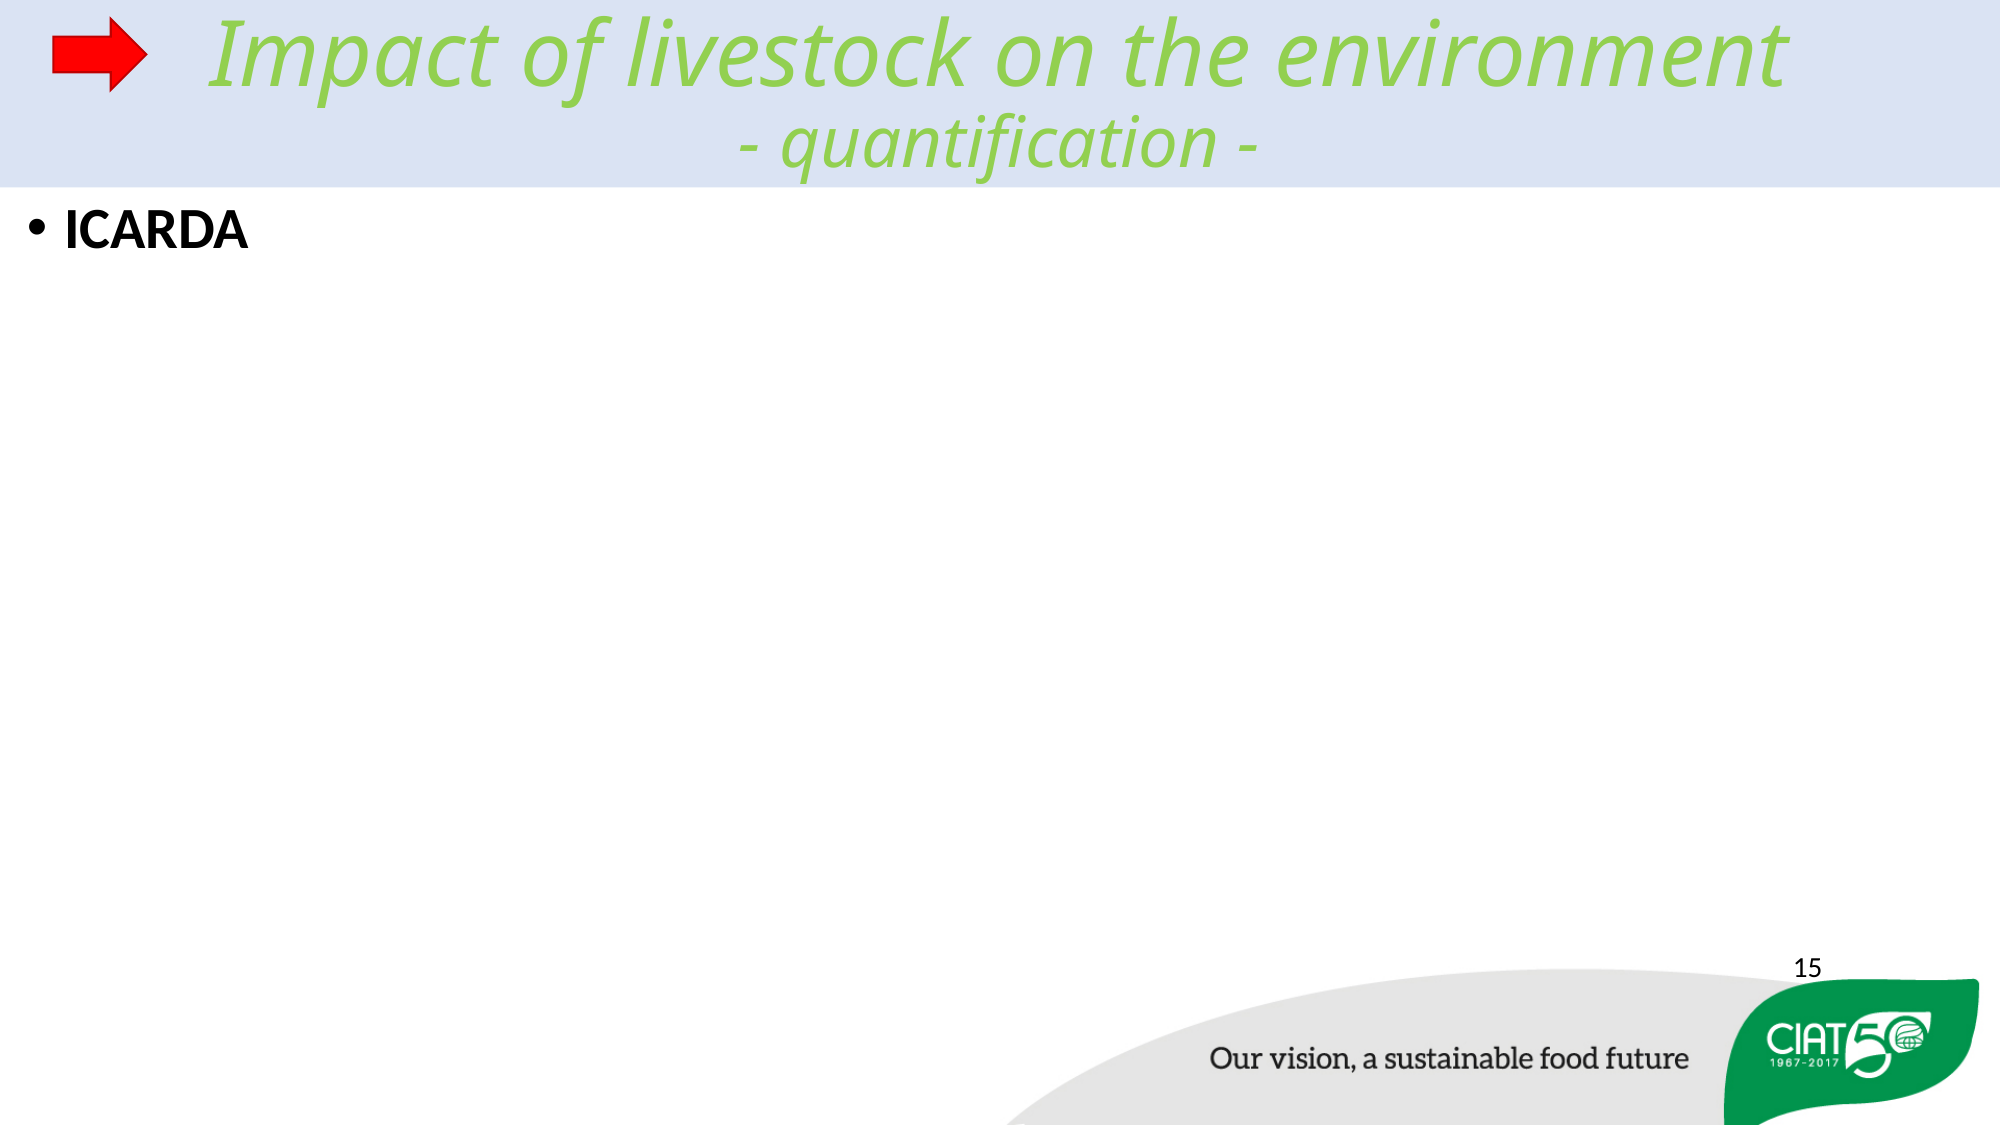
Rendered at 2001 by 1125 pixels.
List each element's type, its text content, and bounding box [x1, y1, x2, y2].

list ICARDA [12, 190, 1963, 941]
text_box [52, 16, 148, 93]
picture [0, 188, 2000, 1125]
slide_number 15 [1778, 940, 1912, 1026]
title Impact of livestock on the environment - quantification - [0, 0, 2000, 188]
